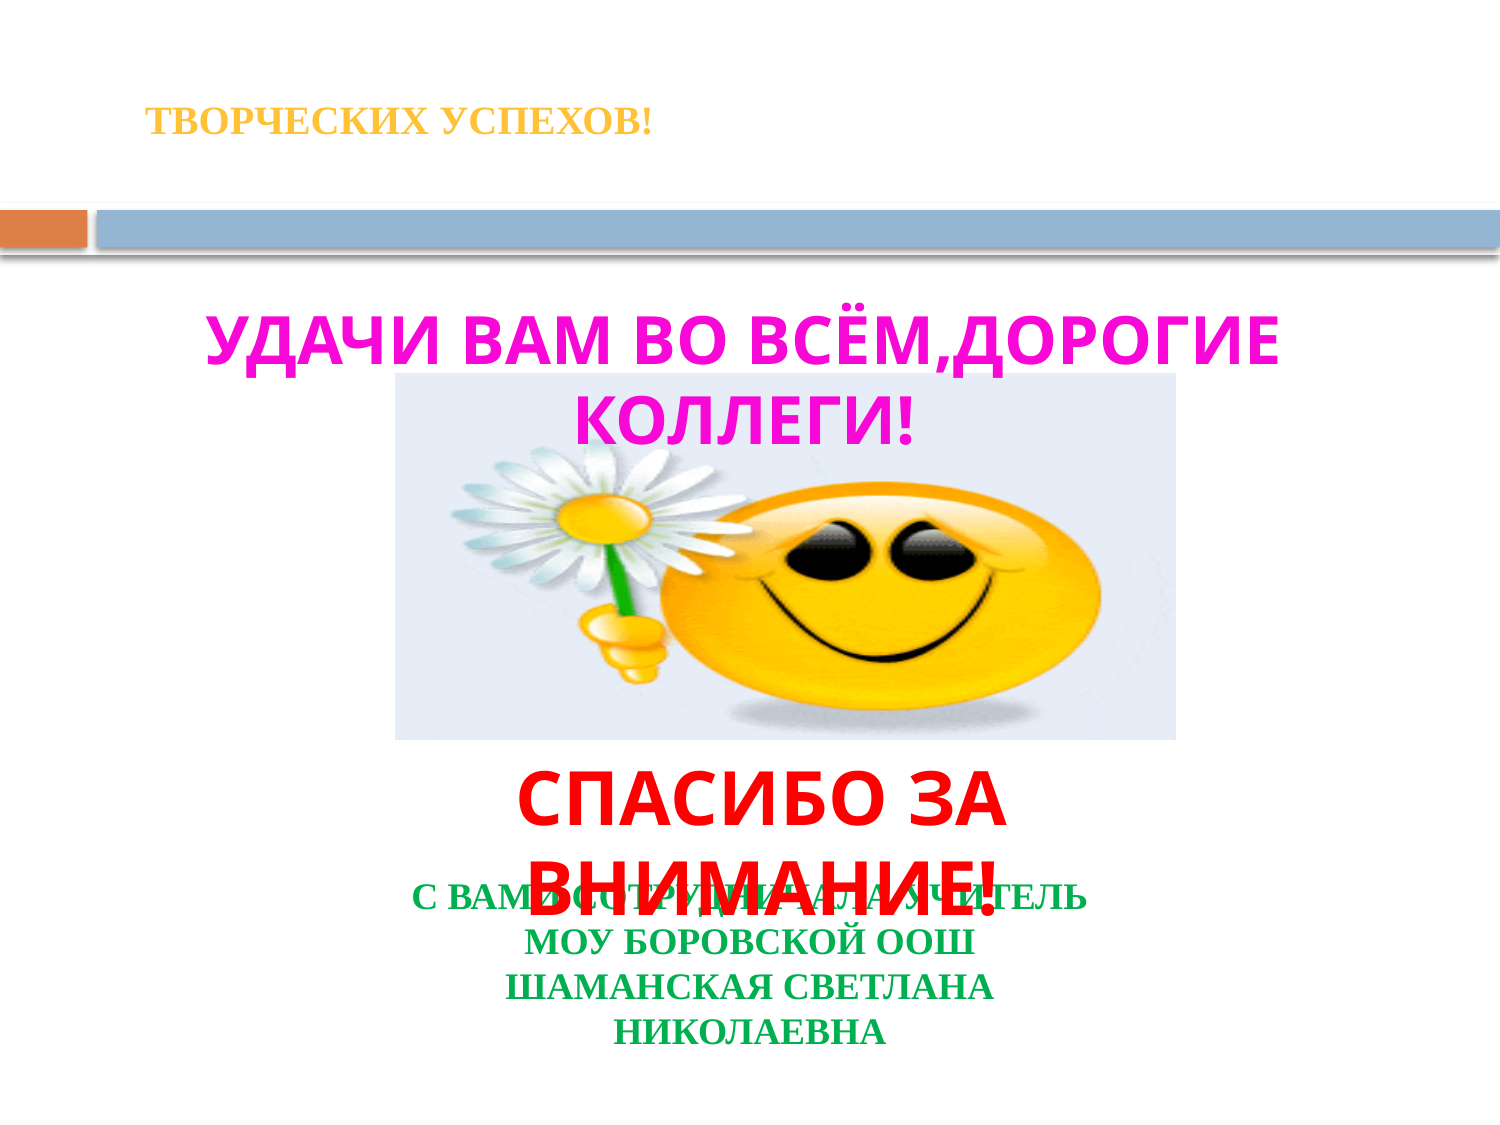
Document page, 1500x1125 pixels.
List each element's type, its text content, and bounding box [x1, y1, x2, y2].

text_box С ВАМИ СОТРУДНИЧАЛА УЧИТЕЛЬ МОУ БОРОВСКОЙ ООШ ШАМАНСКАЯ СВЕТЛАНА НИКОЛАЕВНА [374, 939, 1125, 1060]
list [395, 373, 1176, 740]
title Творческих успехов! [100, 37, 1438, 200]
text_box УДАЧИ ВАМ ВО ВСЁМ,ДОРОГИЕ КОЛЛЕГИ! [53, 290, 1436, 556]
text_box СПАСИБО ЗА ВНИМАНИЕ! [312, 653, 1211, 939]
